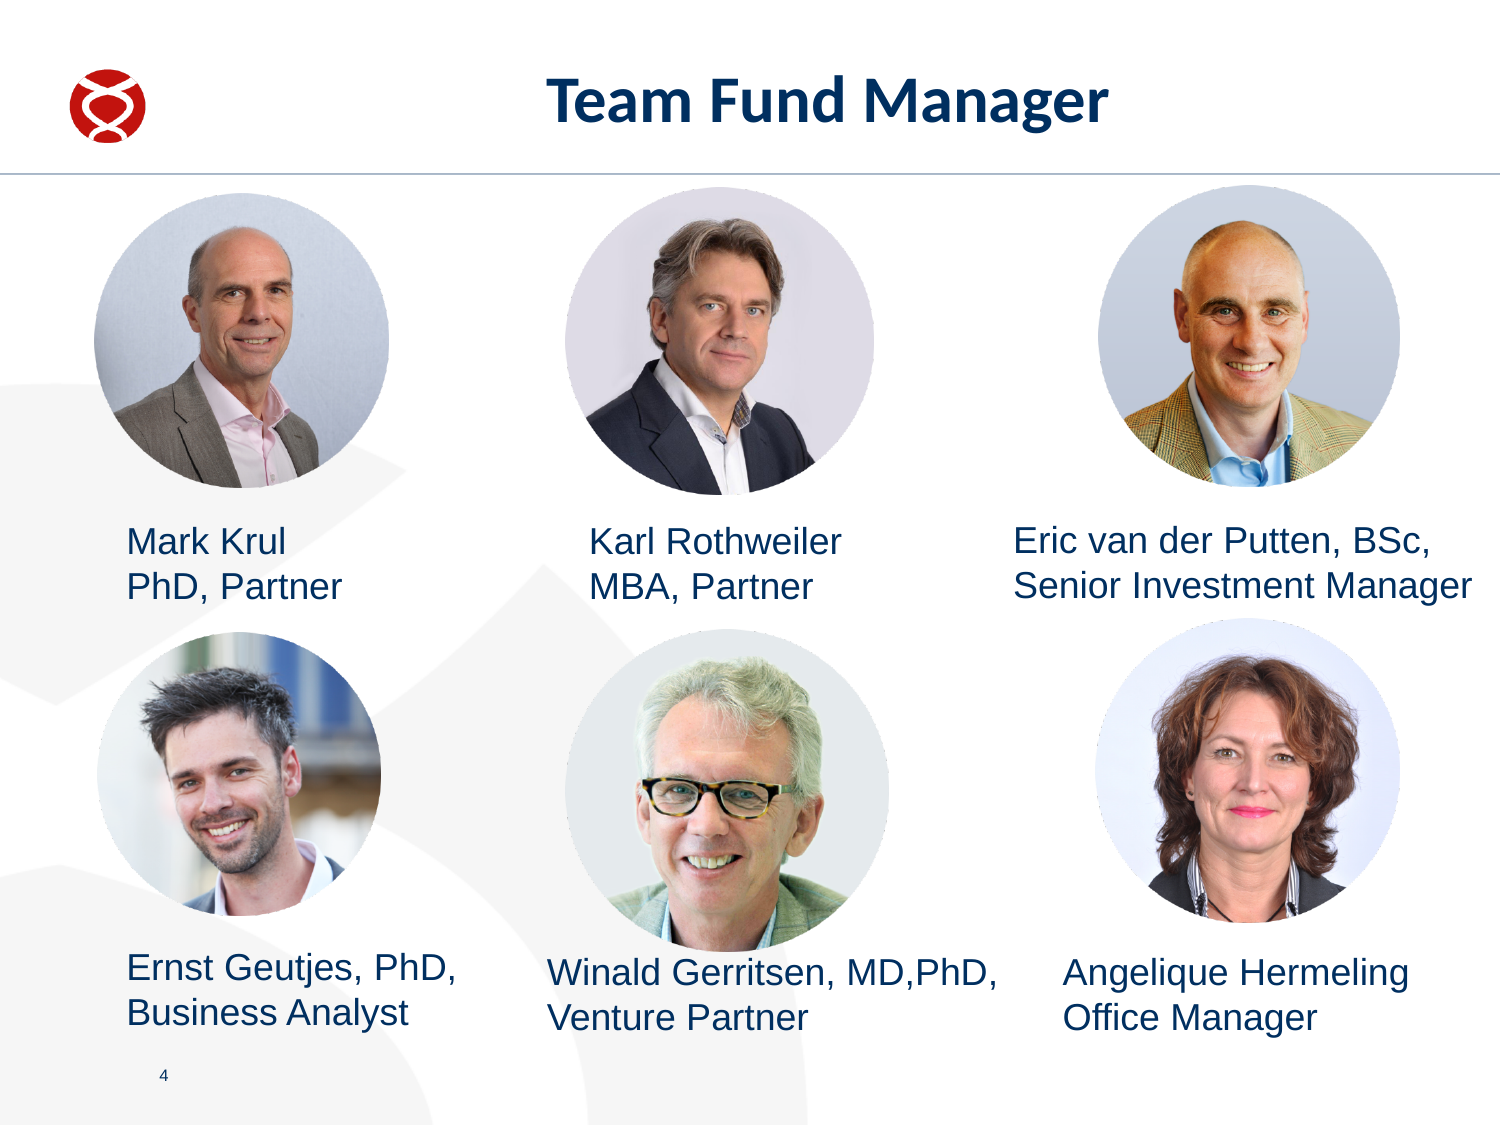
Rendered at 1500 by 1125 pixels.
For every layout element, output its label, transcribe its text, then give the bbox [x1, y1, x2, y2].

picture [0, 0, 1500, 1125]
text_box Ernst Geutjes, PhD, Business Analyst [111, 935, 475, 1041]
title Team Fund Manager [172, 25, 1473, 166]
text_box Karl Rothweiler MBA, Partner [574, 509, 867, 615]
slide_number 4 [147, 1048, 232, 1108]
text_box Mark Krul PhD, Partner [111, 509, 368, 615]
text_box Angelique Hermeling Office Manager [1073, 940, 1447, 1046]
text_box Eric van der Putten, BSc, Senior Investment Manager [998, 508, 1500, 614]
text_box Winald Gerritsen, MD,PhD, Venture Partner [532, 940, 1073, 1046]
